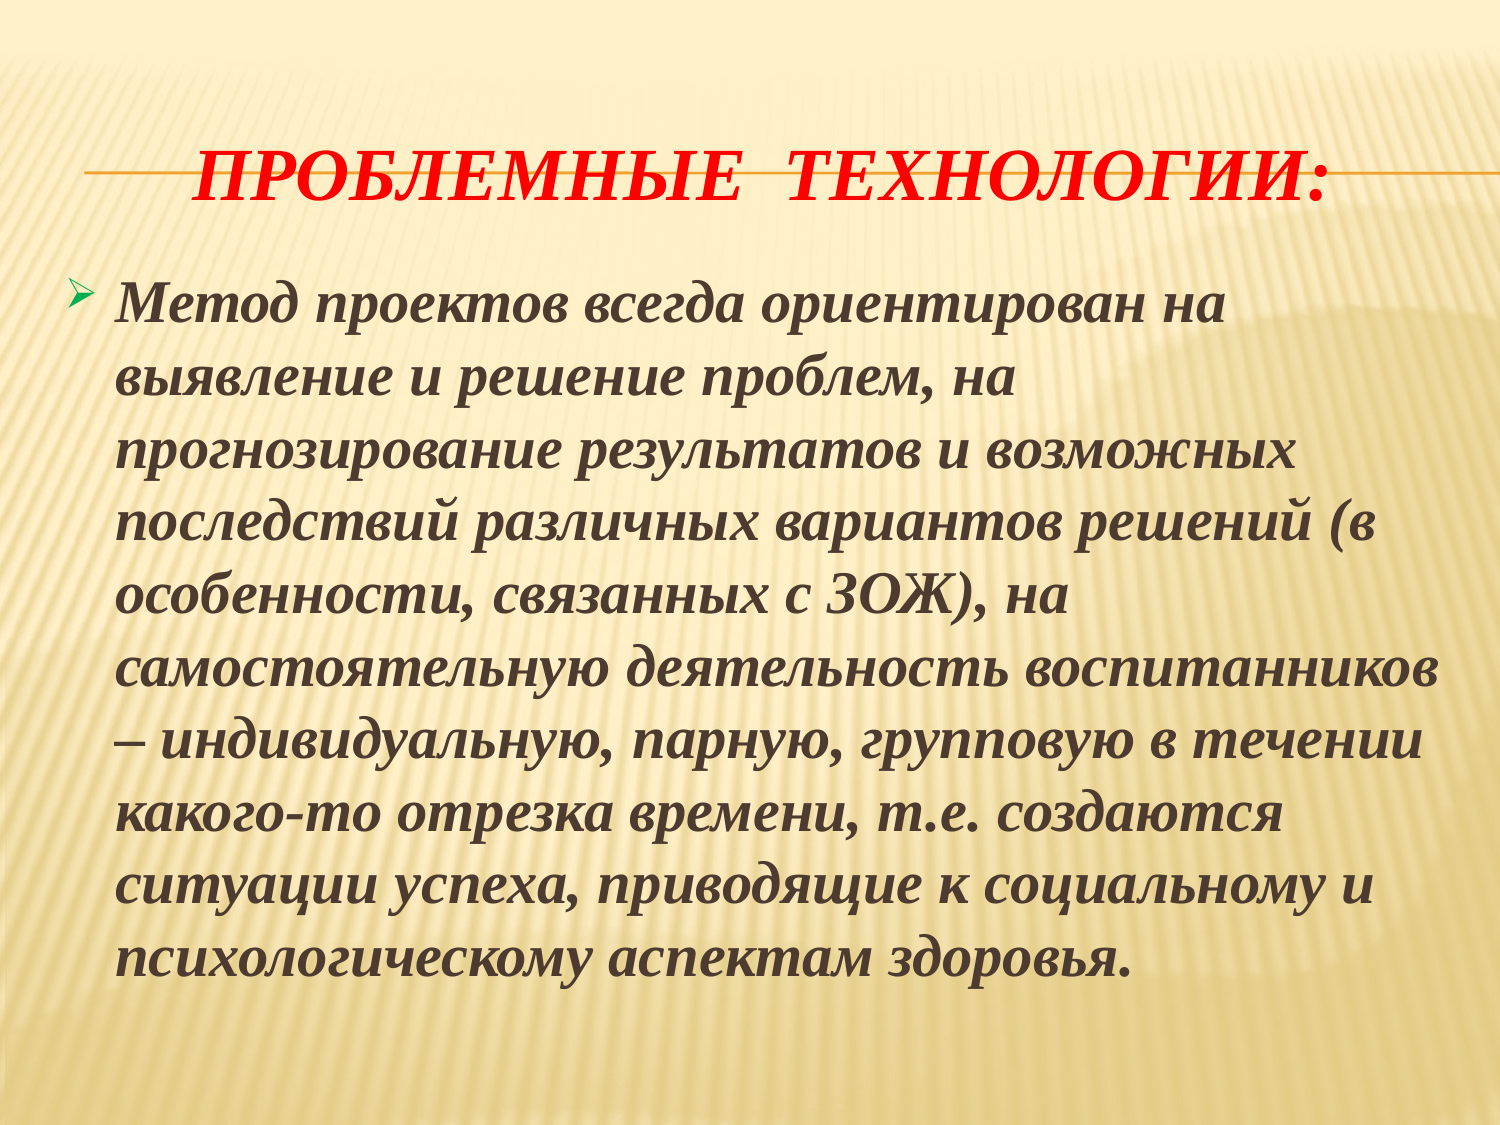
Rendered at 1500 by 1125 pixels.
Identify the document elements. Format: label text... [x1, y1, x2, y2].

list Метод проектов всегда ориентирован на выявление и решение проблем, на прогнозирование результатов и возможных последствий различных вариантов решений (в особенности, связанных с ЗОЖ), на самостоятельную деятельность воспитанников – индивидуальную, парную, групповую в течении какого-то отрезка времени, т.е. создаются ситуации успеха, приводящие к социальному и психологическому аспектам здоровья. [50, 254, 1475, 998]
title Проблемные технологии: [50, 0, 1475, 254]
